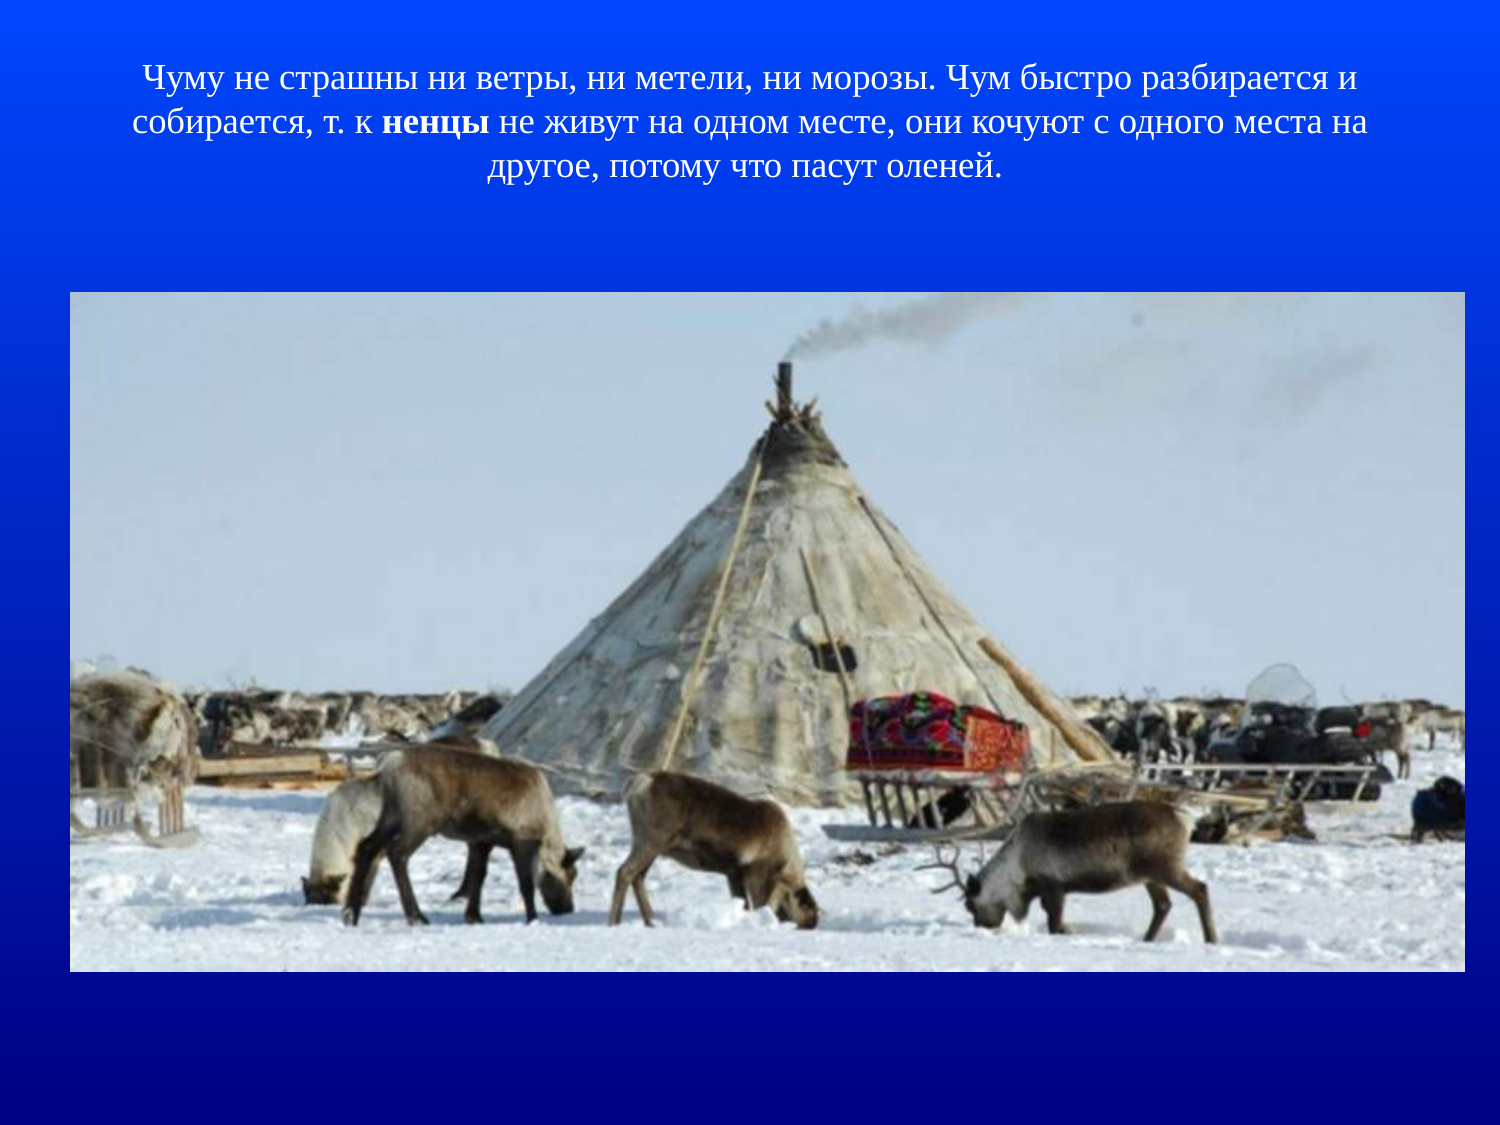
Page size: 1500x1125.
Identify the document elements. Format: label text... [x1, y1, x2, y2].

picture [70, 292, 1466, 972]
title Чуму не страшны ни ветры, ни метели, ни морозы. Чум быстро разбирается и собирается, т. к ненцы не живут на одном месте, они кочуют с одного места на другое, потому что пасут оленей. [75, 45, 1425, 233]
